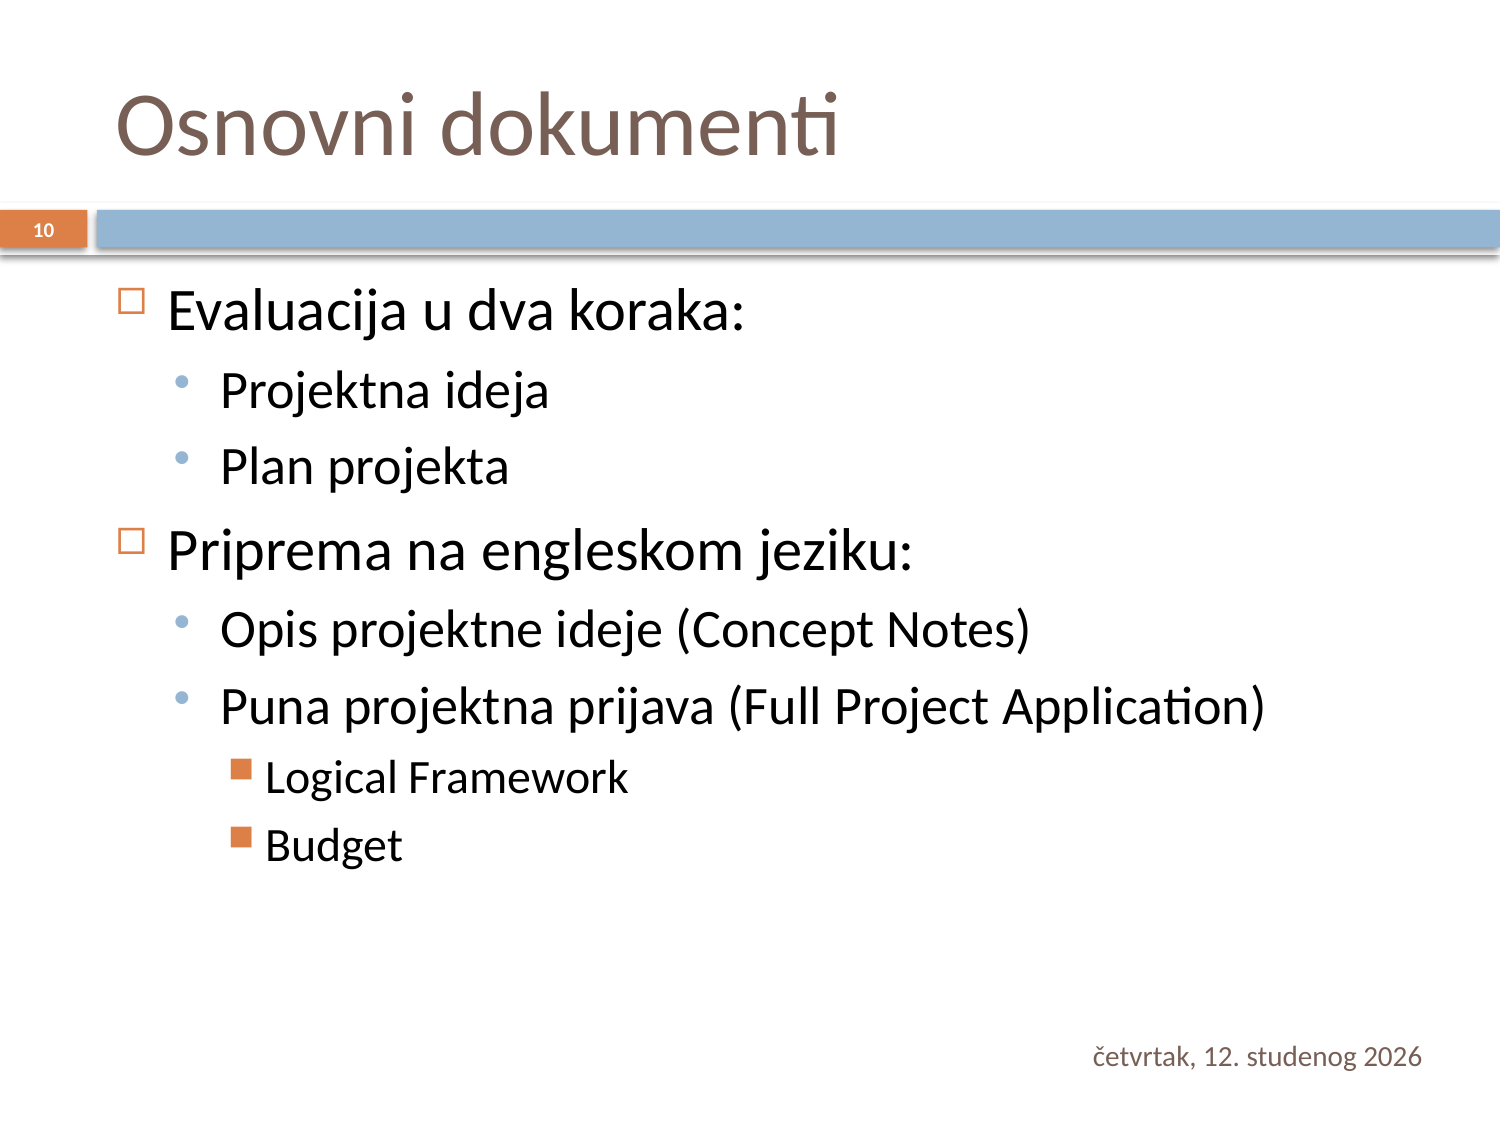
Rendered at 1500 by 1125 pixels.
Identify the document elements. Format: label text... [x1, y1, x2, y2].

title Osnovni dokumenti [100, 37, 1439, 201]
list Evaluacija u dva koraka: Projektna ideja Plan projekta Priprema na engleskom jeziku: Opis projektne ideje (Concept Notes) Puna projektna prijava (Full Project Application) Logical Framework Budget [100, 262, 1439, 1001]
slide_number petak, 30. kolovoz 2013. [999, 1025, 1438, 1085]
slide_number 10 [0, 208, 88, 249]
